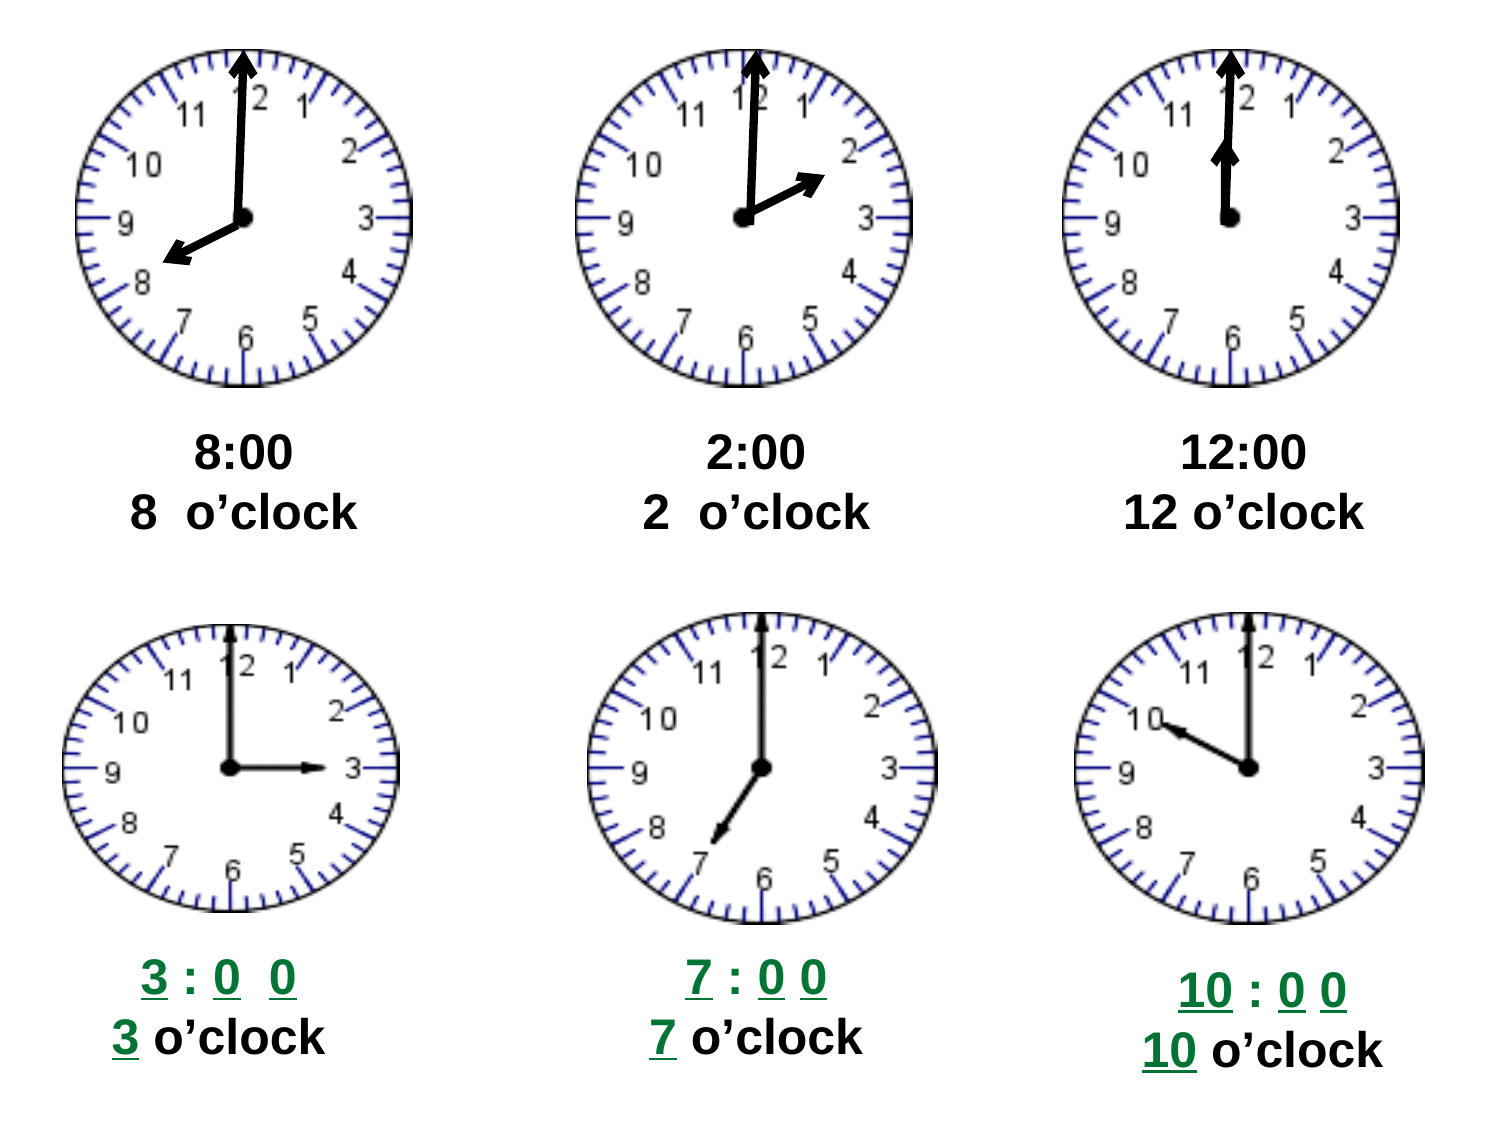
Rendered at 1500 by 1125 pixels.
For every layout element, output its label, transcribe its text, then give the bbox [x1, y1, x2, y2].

text_box 2:00 2 o’clock [624, 412, 888, 548]
text_box 12:00 12 o’clock [1099, 412, 1388, 548]
text_box 8:00 8 o’clock [112, 412, 375, 548]
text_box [152, 134, 329, 141]
picture [1074, 612, 1426, 926]
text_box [749, 174, 826, 213]
picture [62, 624, 401, 913]
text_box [665, 134, 841, 141]
picture [587, 612, 938, 926]
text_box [162, 224, 238, 263]
picture [74, 49, 413, 388]
text_box 7 : 0 0 7 o’clock [612, 937, 900, 1073]
text_box 3 : 0 0 3 o’clock [62, 937, 375, 1073]
picture [1062, 49, 1401, 388]
picture [574, 49, 913, 388]
text_box 10 : 0 0 10 o’clock [1125, 949, 1400, 1085]
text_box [1140, 134, 1316, 141]
